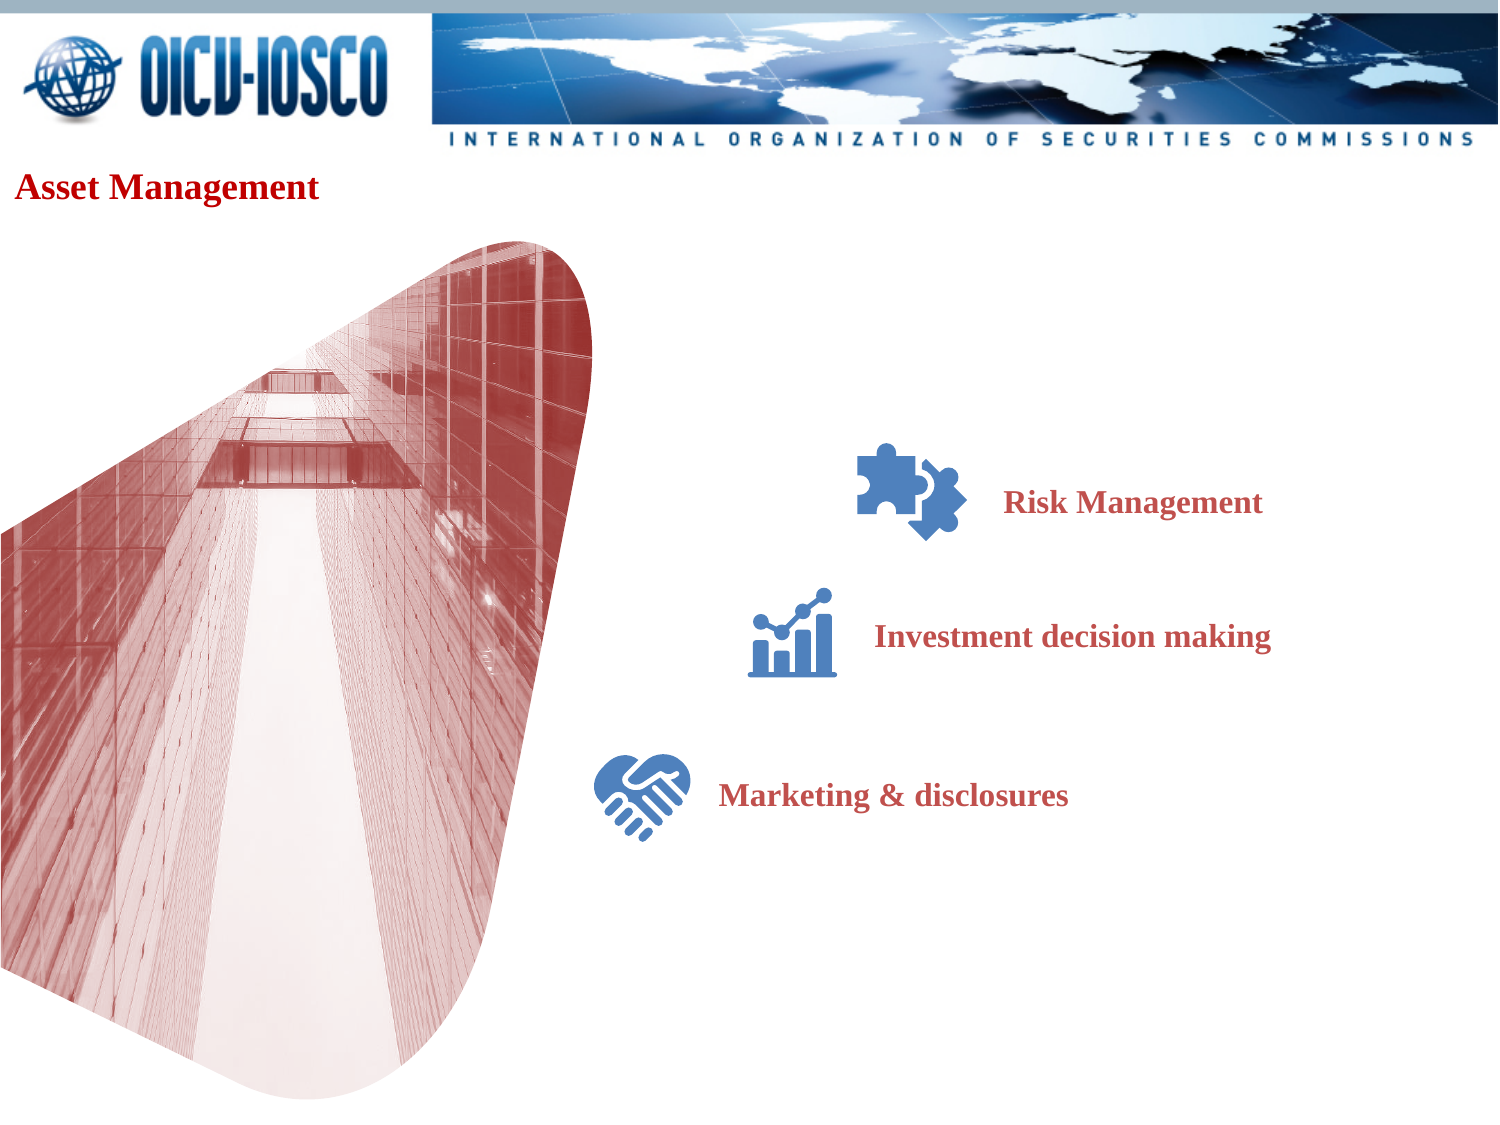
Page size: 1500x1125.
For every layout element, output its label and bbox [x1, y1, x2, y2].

picture [0, 0, 1498, 1125]
text_box [873, 613, 1305, 667]
text_box [590, 751, 693, 843]
text_box [747, 587, 838, 678]
text_box [857, 442, 968, 542]
